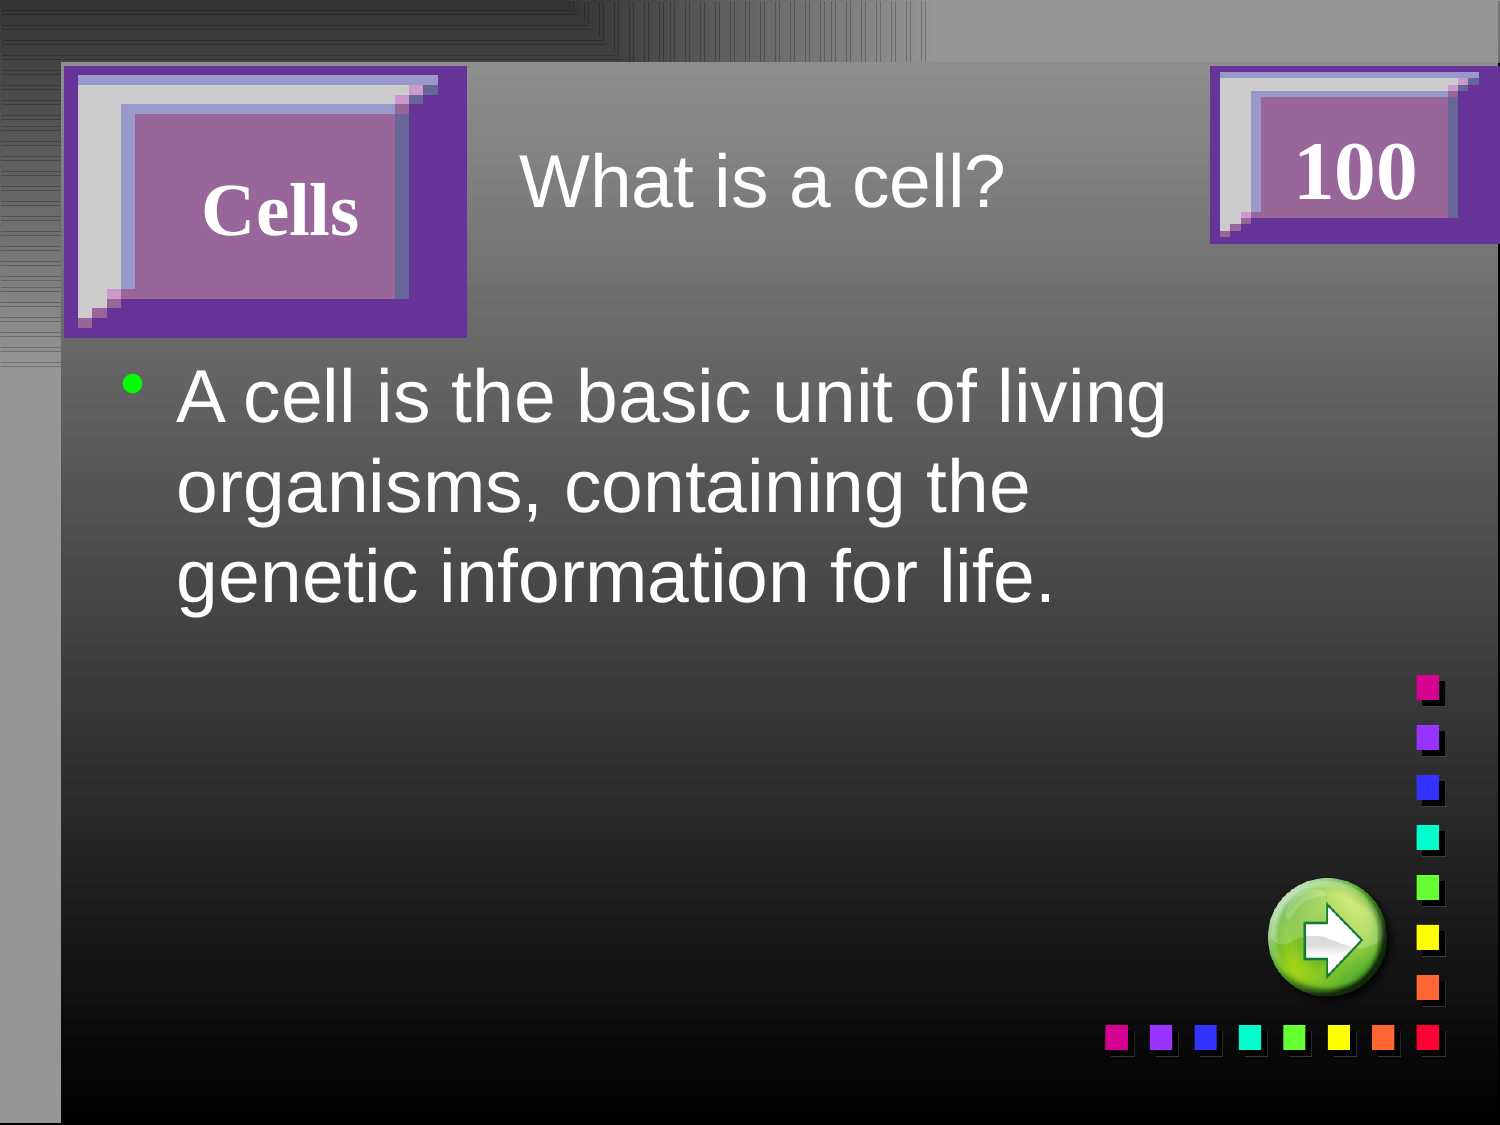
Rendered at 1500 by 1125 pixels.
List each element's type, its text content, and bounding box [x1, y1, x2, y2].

text_box What is a cell? [501, 125, 1211, 528]
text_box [1210, 66, 1500, 244]
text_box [64, 66, 493, 339]
picture [1257, 869, 1402, 1014]
list A cell is the basic unit of living organisms, containing the genetic information for life. [105, 339, 1228, 1016]
